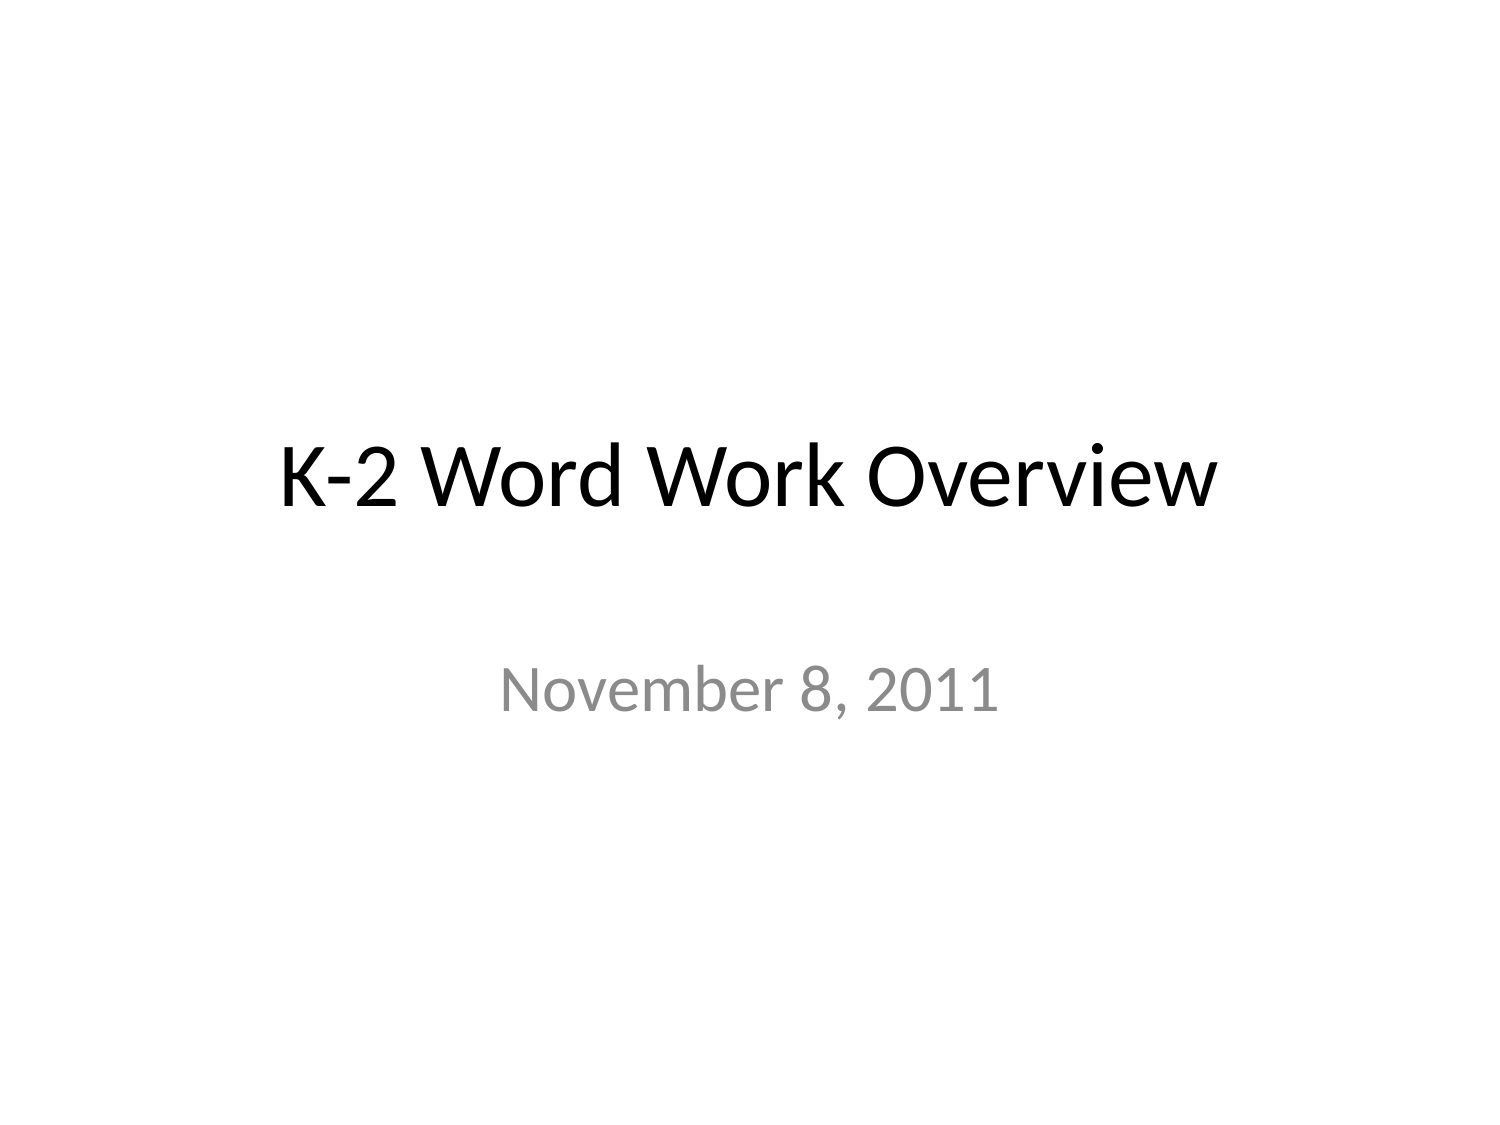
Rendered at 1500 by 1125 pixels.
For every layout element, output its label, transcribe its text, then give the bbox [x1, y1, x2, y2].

subtitle November 8, 2011 [224, 637, 1276, 926]
title K-2 Word Work Overview [112, 349, 1388, 591]
